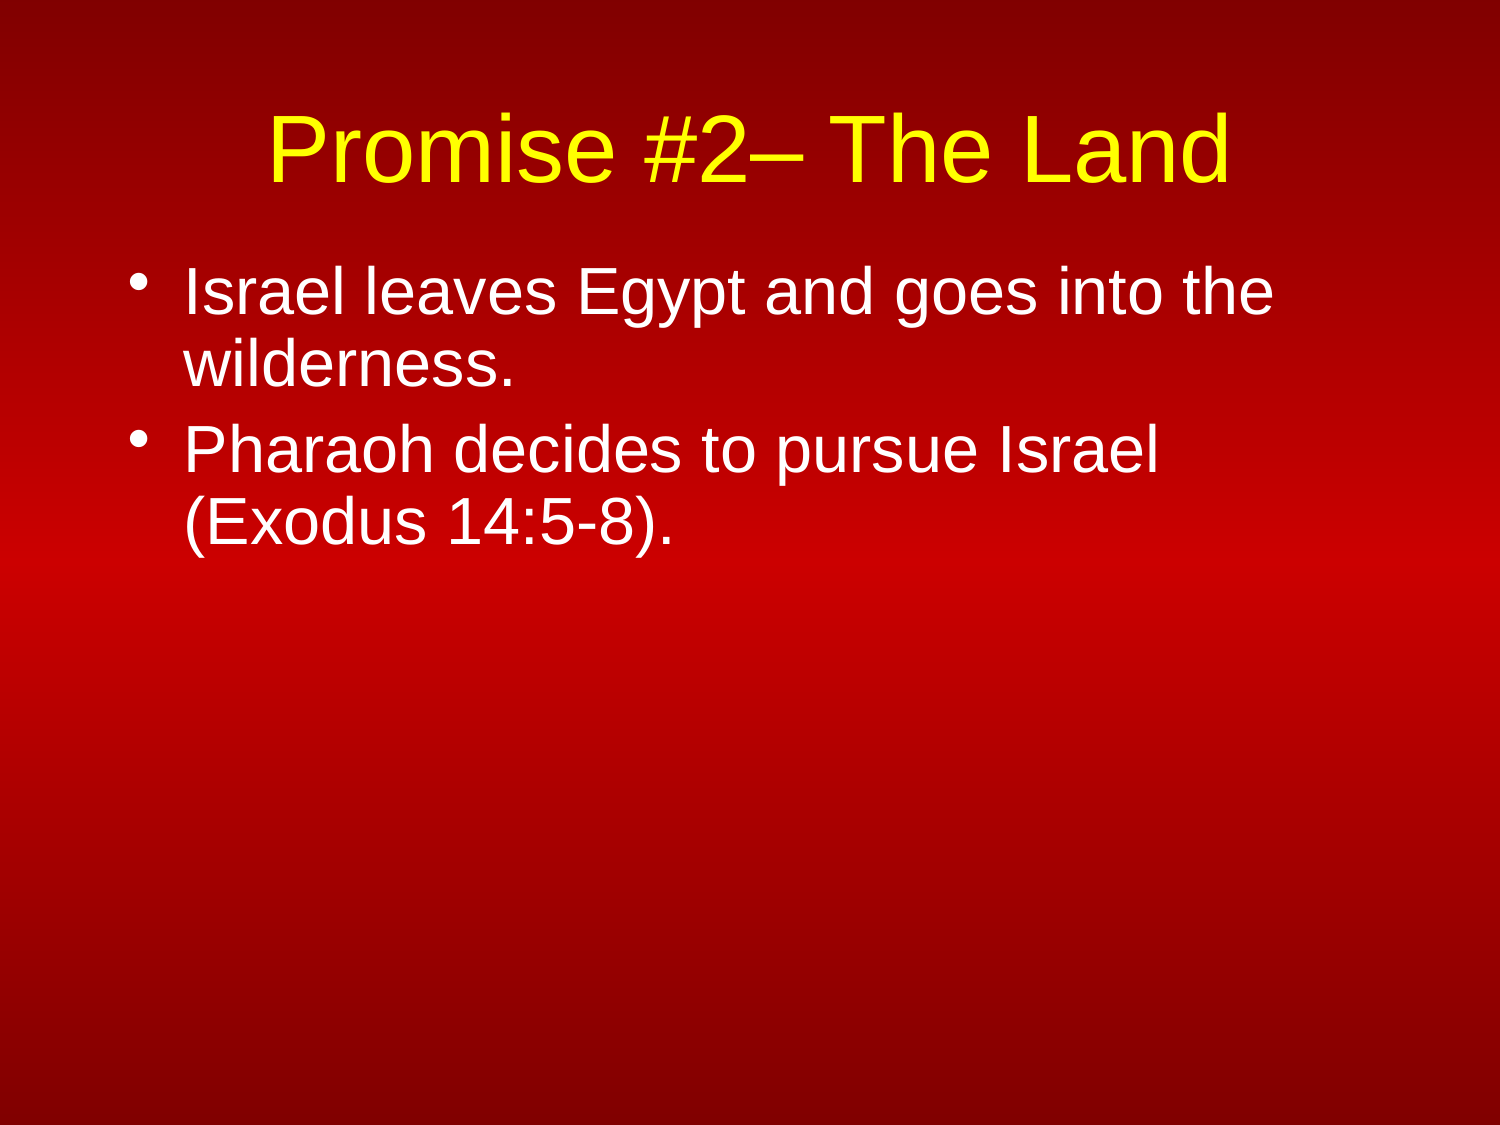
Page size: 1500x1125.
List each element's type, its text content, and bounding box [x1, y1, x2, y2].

list Israel leaves Egypt and goes into the wilderness. Pharaoh decides to pursue Israel (Exodus 14:5-8). [112, 249, 1413, 588]
title Promise #2– The Land [37, 50, 1463, 238]
